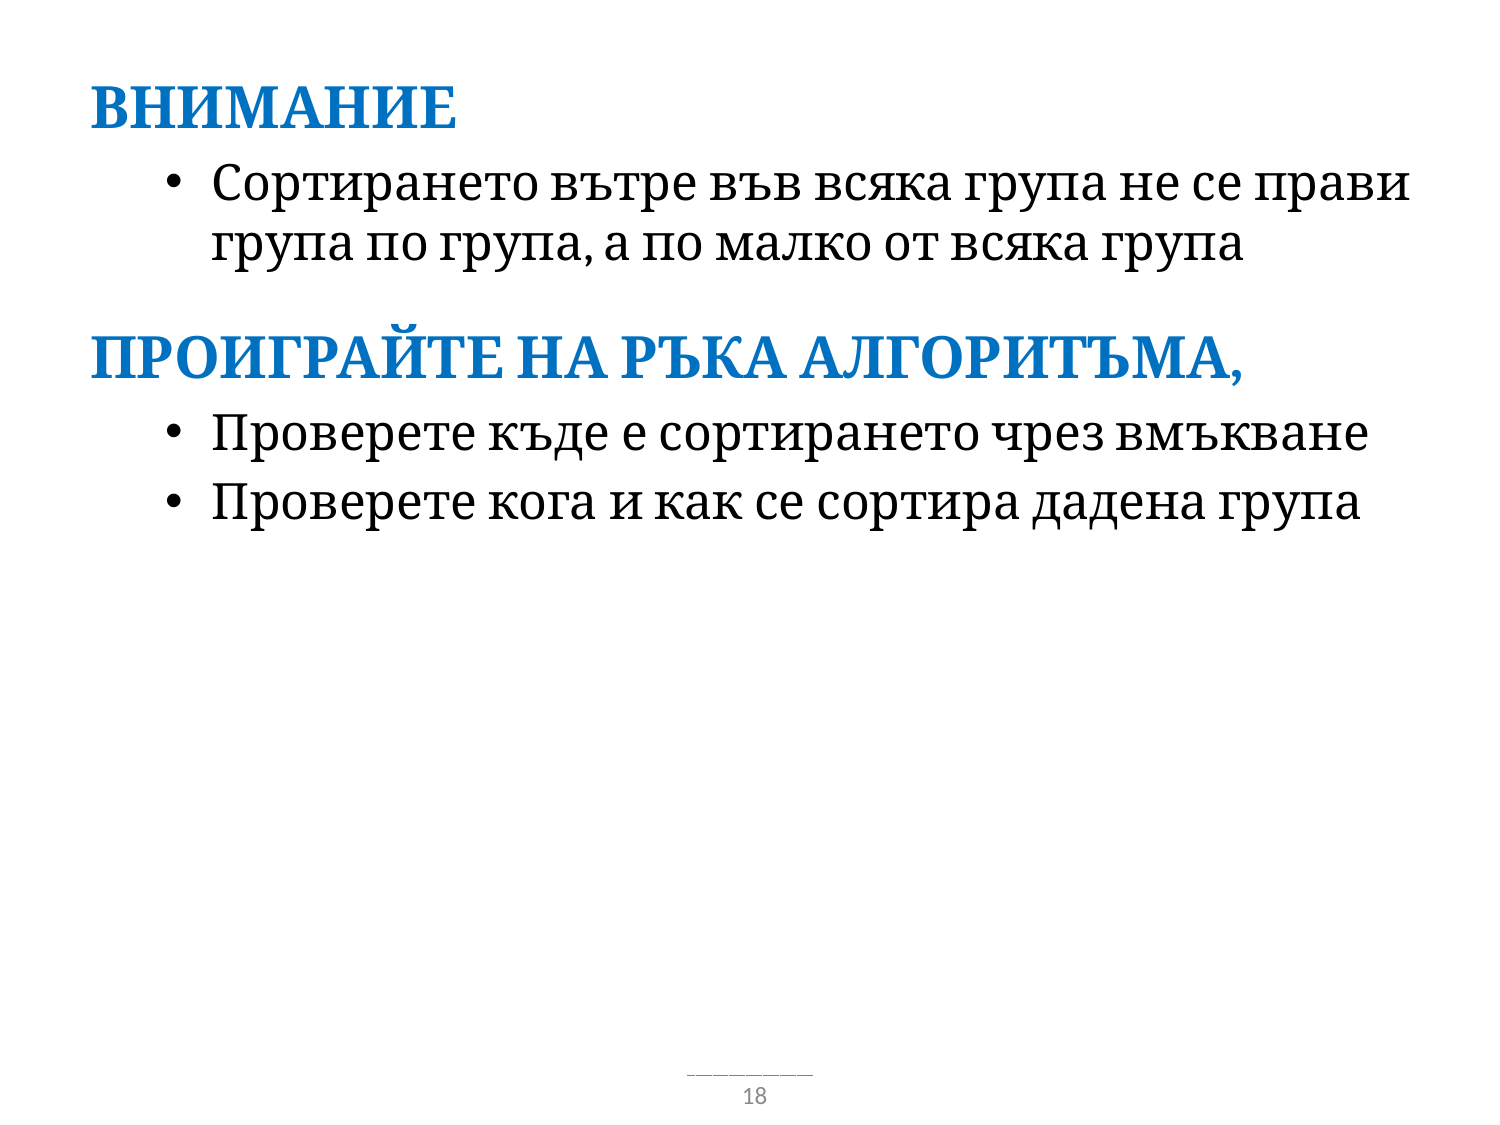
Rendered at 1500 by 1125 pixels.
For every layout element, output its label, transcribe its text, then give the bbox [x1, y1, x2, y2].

list Внимание Сортирането вътре във всяка група не се прави група по група, а по малко от всяка група Проиграйте на ръка алгоритъма, Проверете къде е сортирането чрез вмъкване Проверете кога и как се сортира дадена група [75, 62, 1450, 1063]
slide_number 18 [579, 1065, 930, 1125]
